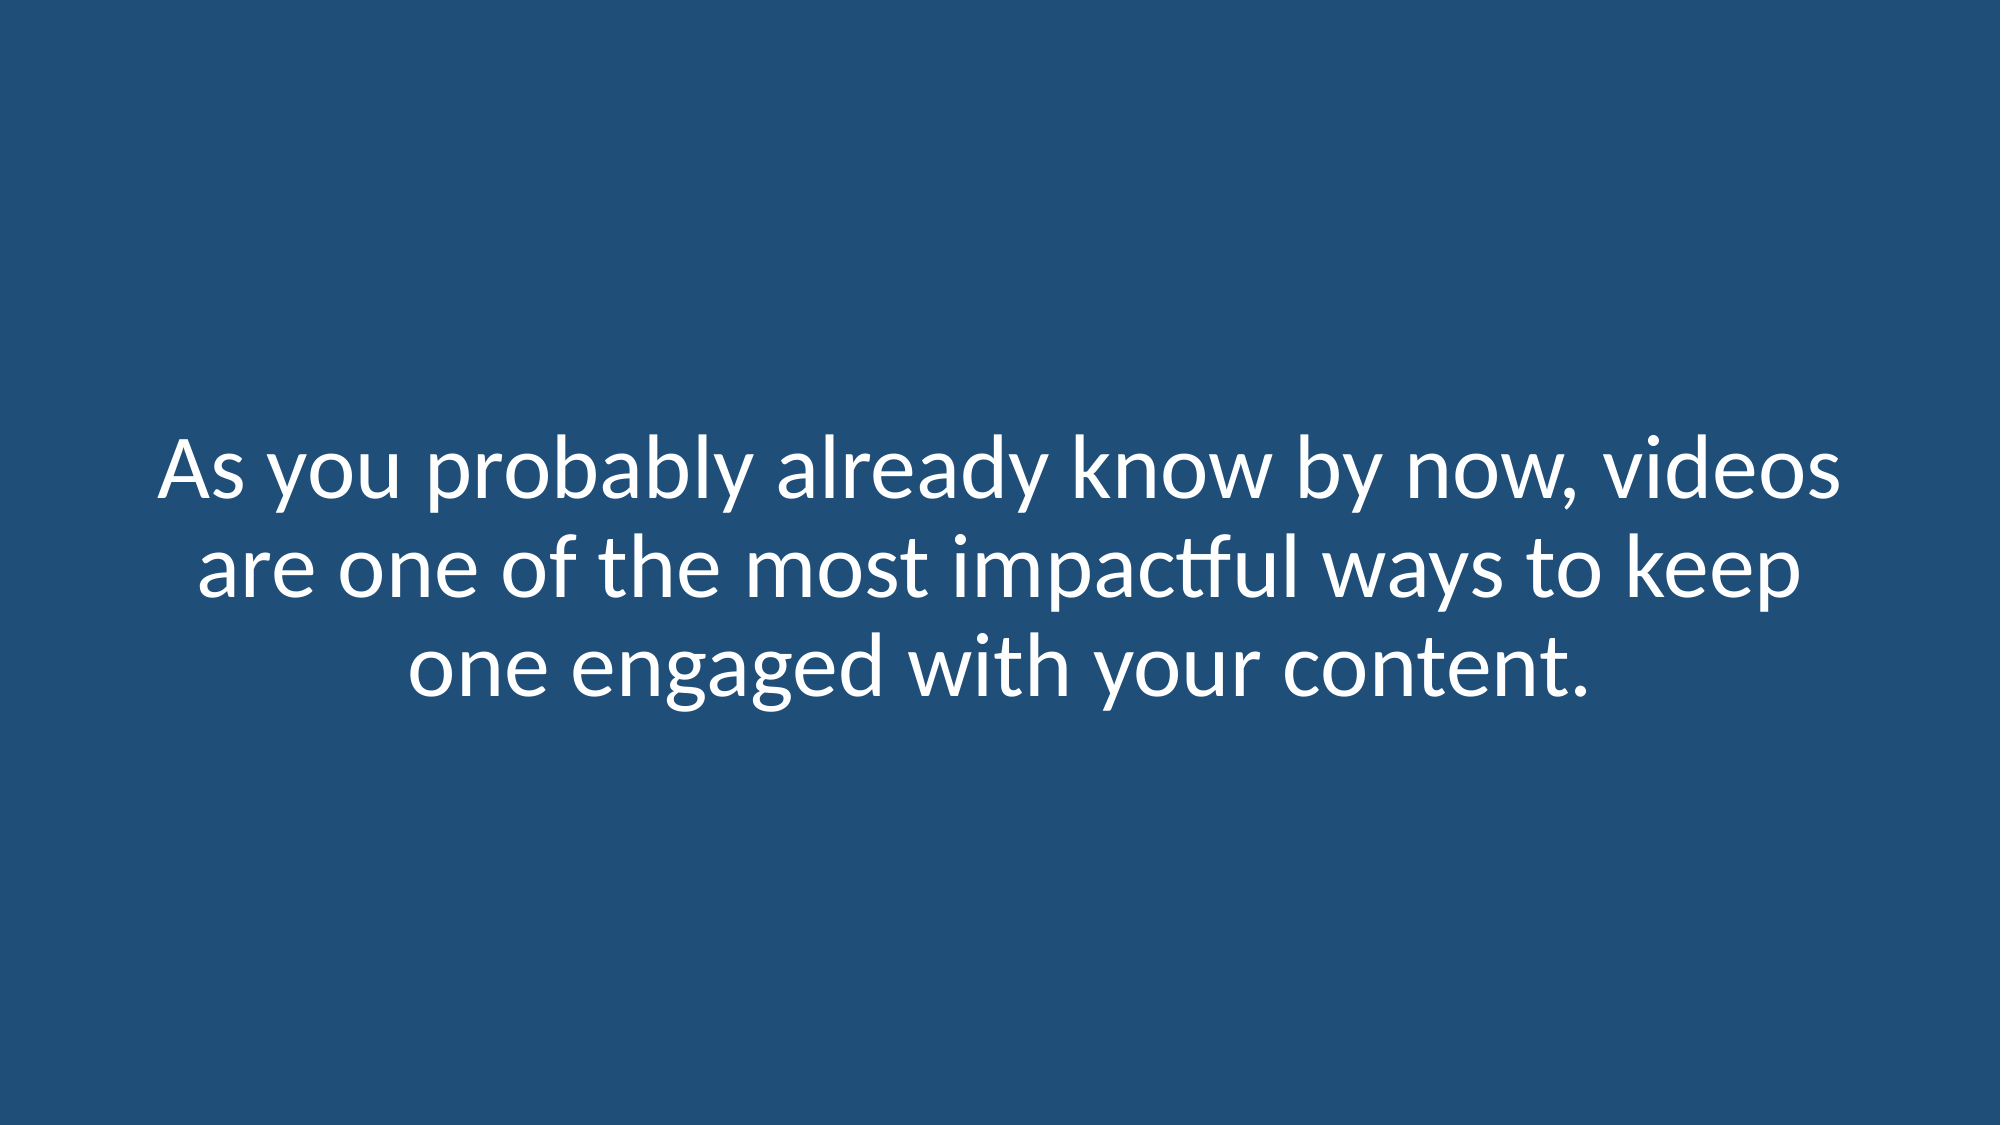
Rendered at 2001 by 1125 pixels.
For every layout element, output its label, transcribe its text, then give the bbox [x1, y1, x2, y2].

list As you probably already know by now, videos are one of the most impactful ways to keep one engaged with your content. [138, 411, 1864, 947]
